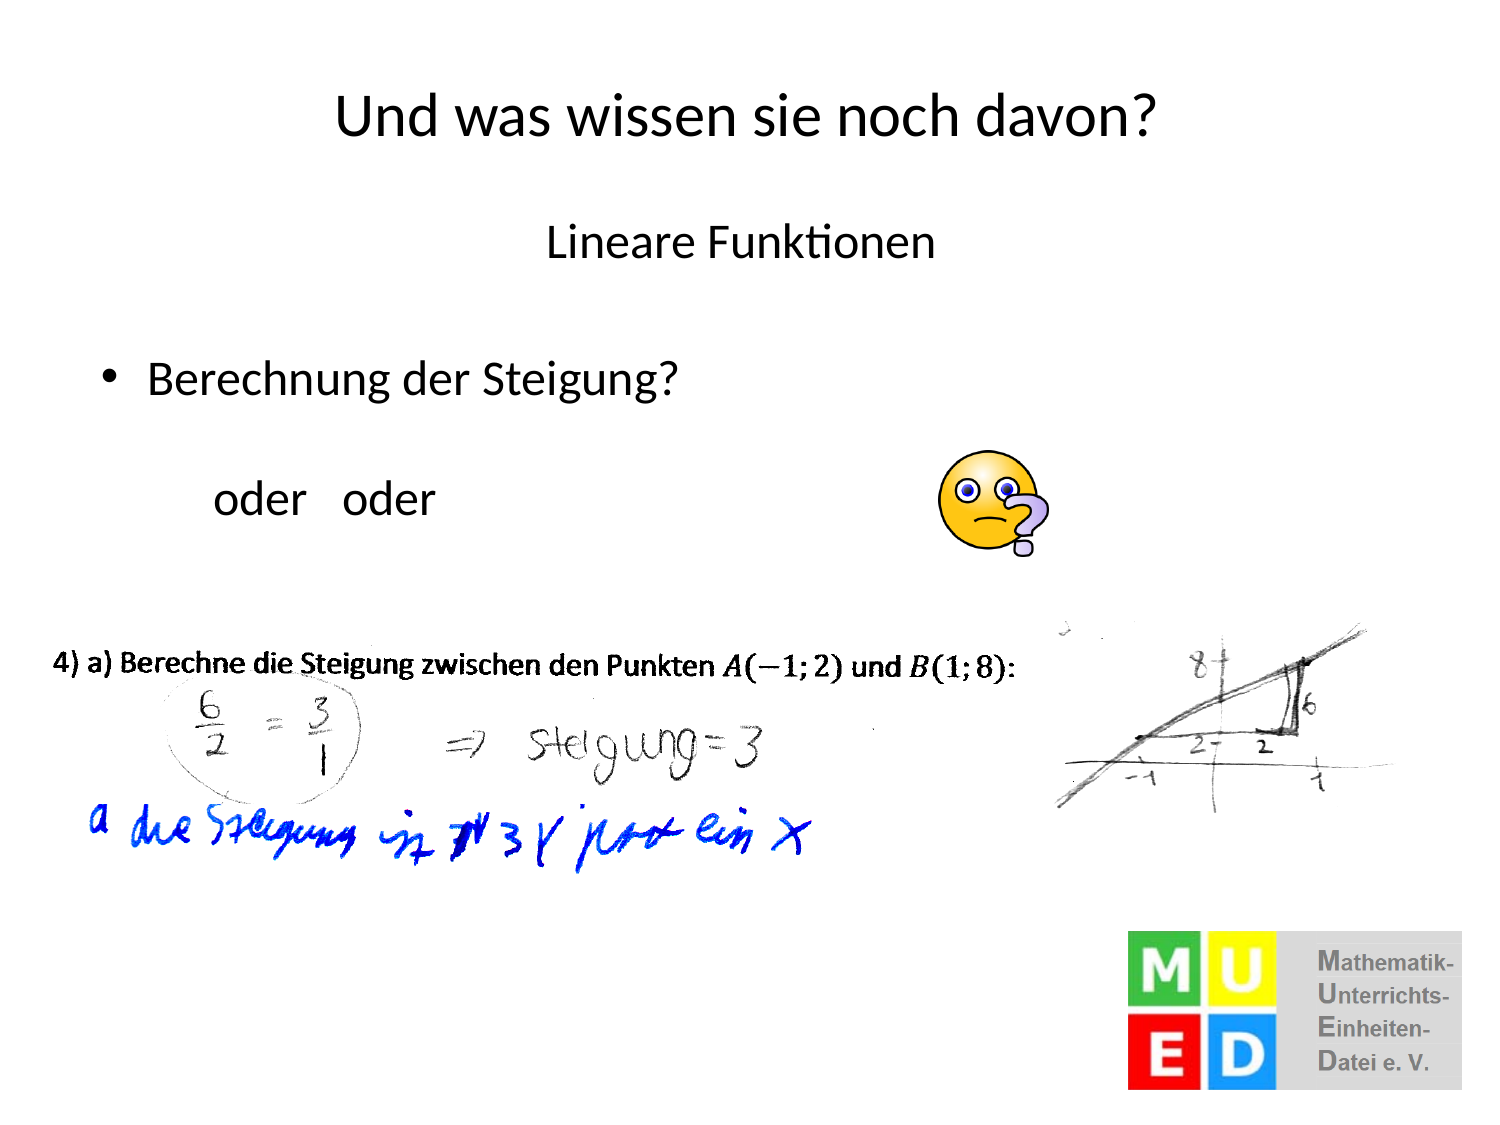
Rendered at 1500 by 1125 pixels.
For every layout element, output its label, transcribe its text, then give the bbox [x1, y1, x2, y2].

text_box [44, 621, 1442, 813]
picture [938, 450, 1049, 557]
picture [48, 813, 1249, 884]
text_box Und was wissen sie noch davon? Lineare Funktionen [83, 66, 1412, 397]
picture [1127, 931, 1463, 1091]
